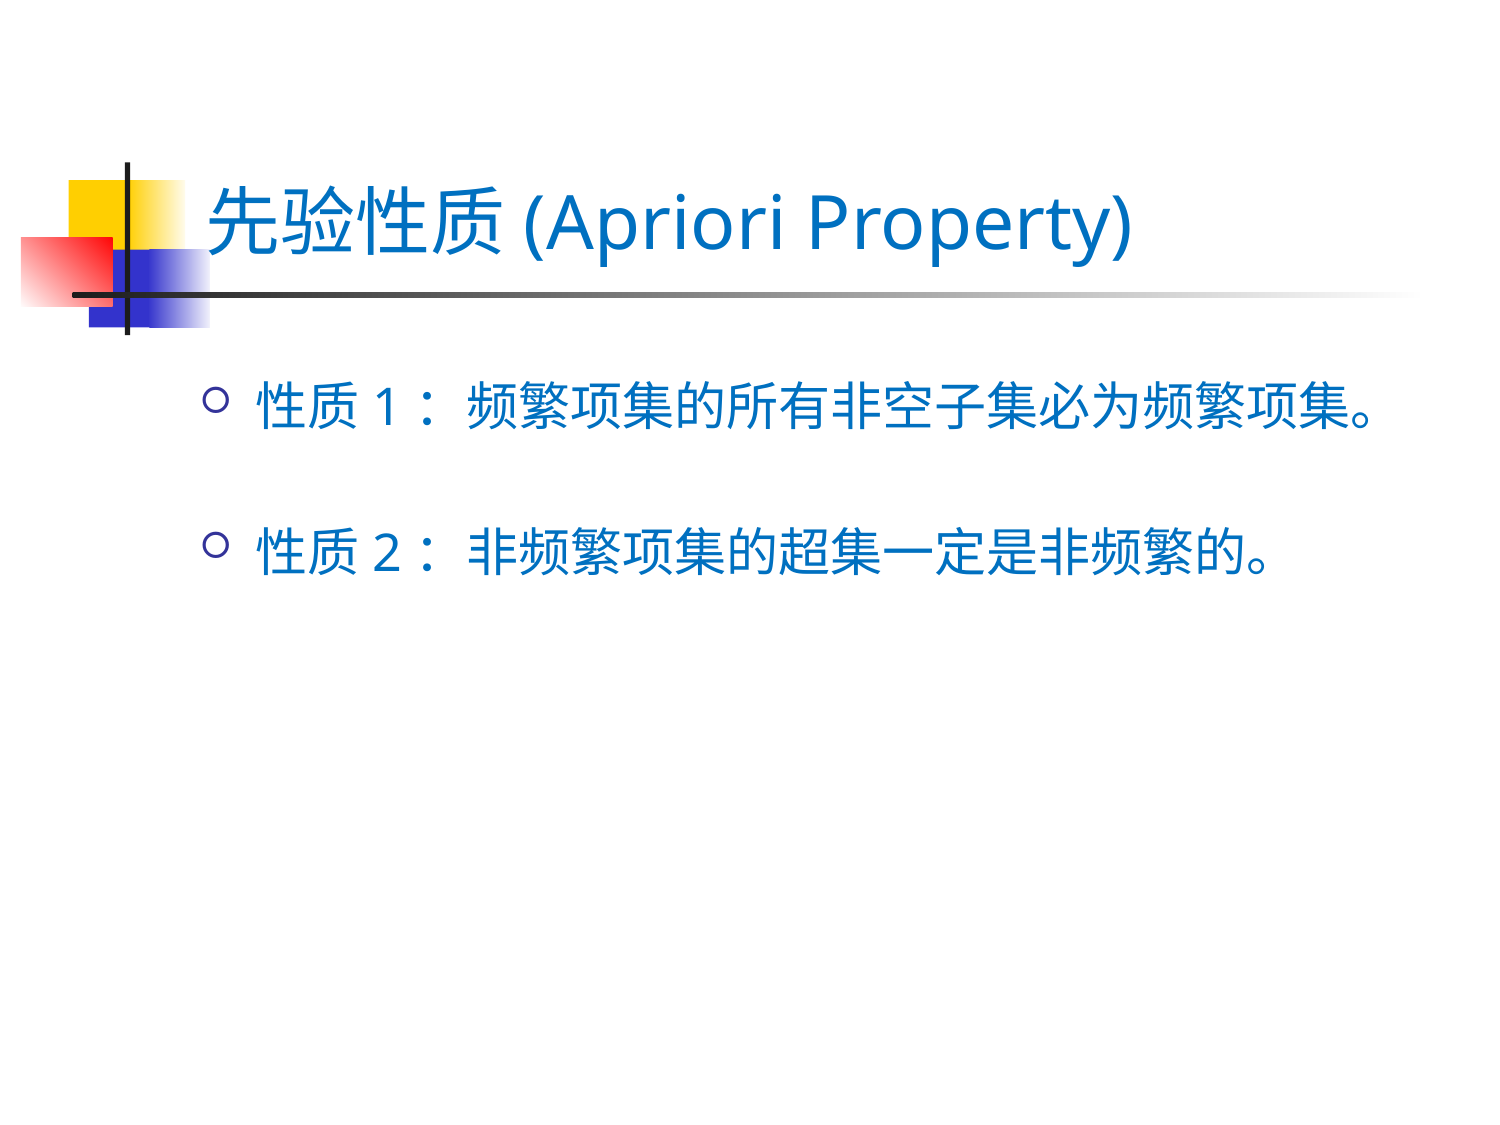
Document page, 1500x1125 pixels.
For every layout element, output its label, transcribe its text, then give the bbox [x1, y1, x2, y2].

text_box 先验性质(Apriori Property) [190, 84, 1391, 272]
text_box 性质1：频繁项集的所有非空子集必为频繁项集。 性质2：非频繁项集的超集一定是非频繁的。 [184, 365, 1436, 1041]
